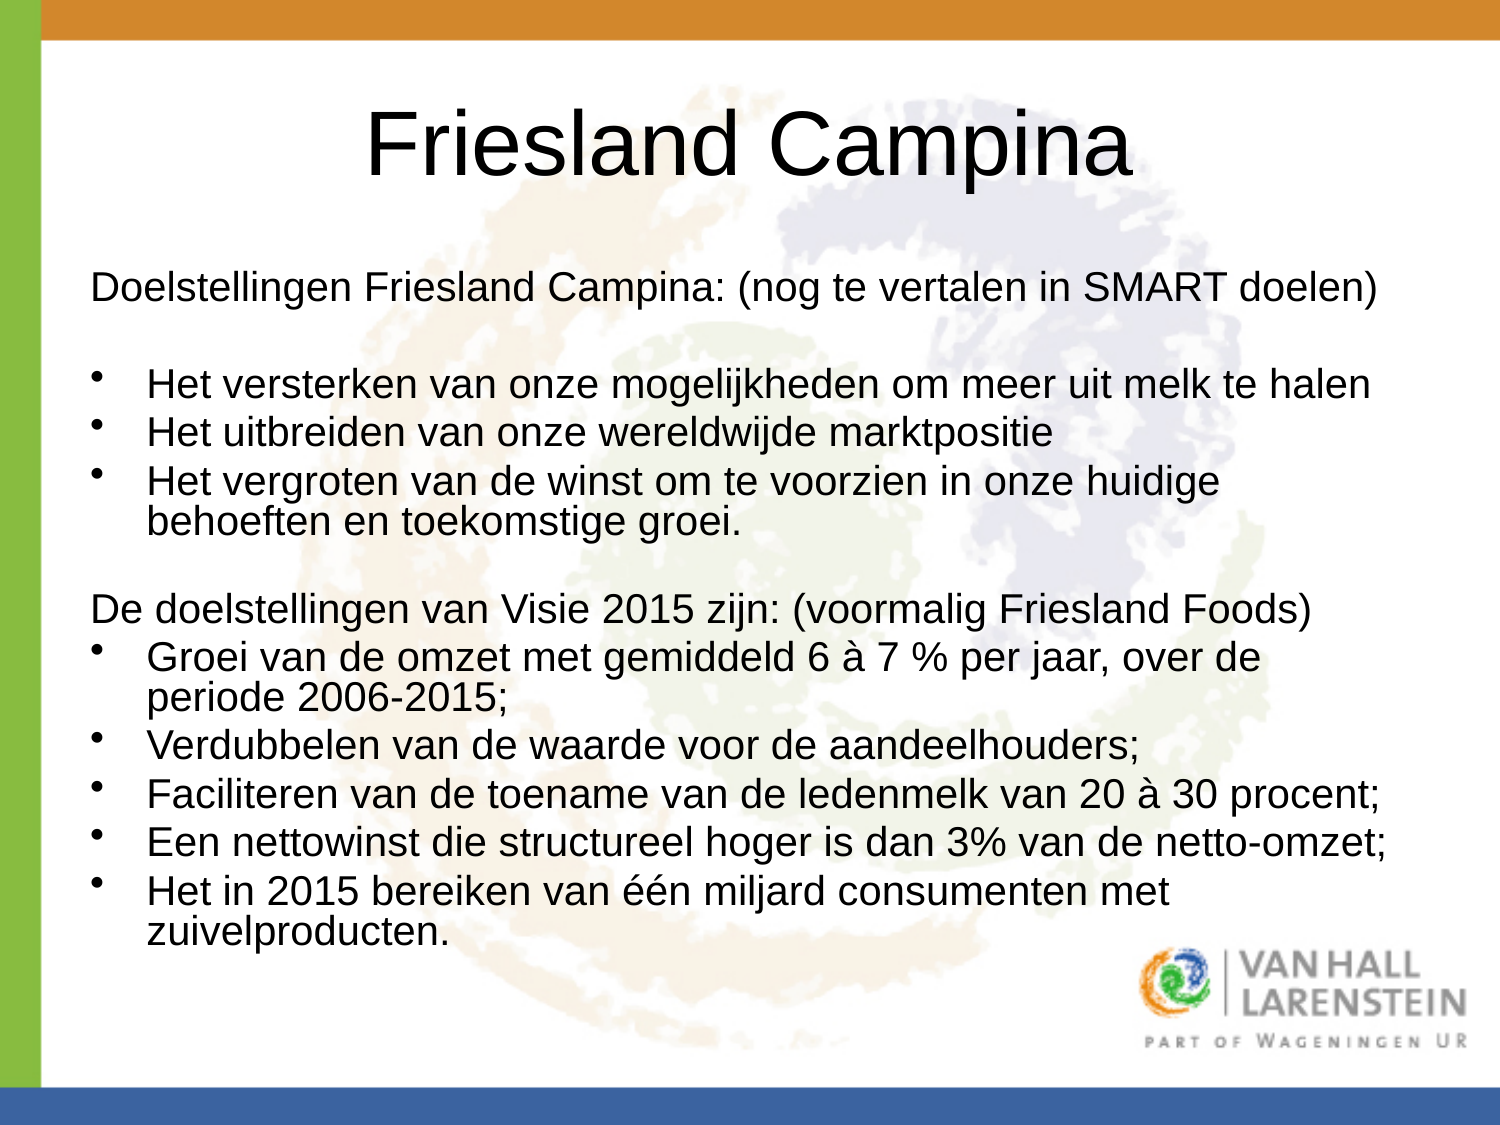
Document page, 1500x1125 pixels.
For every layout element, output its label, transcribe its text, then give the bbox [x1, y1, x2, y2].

list Doelstellingen Friesland Campina: (nog te vertalen in SMART doelen) Het versterken van onze mogelijkheden om meer uit melk te halen Het uitbreiden van onze wereldwijde marktpositie Het vergroten van de winst om te voorzien in onze huidige behoeften en toekomstige groei. De doelstellingen van Visie 2015 zijn: (voormalig Friesland Foods) Groei van de omzet met gemiddeld 6 à 7 % per jaar, over de periode 2006-2015; Verdubbelen van de waarde voor de aandeelhouders; Faciliteren van de toename van de ledenmelk van 20 à 30 procent; Een nettowinst die structureel hoger is dan 3% van de netto-omzet; Het in 2015 bereiken van één miljard consumenten met zuivelproducten. [75, 262, 1425, 1005]
title Friesland Campina [75, 45, 1425, 233]
picture [0, 0, 1500, 1125]
